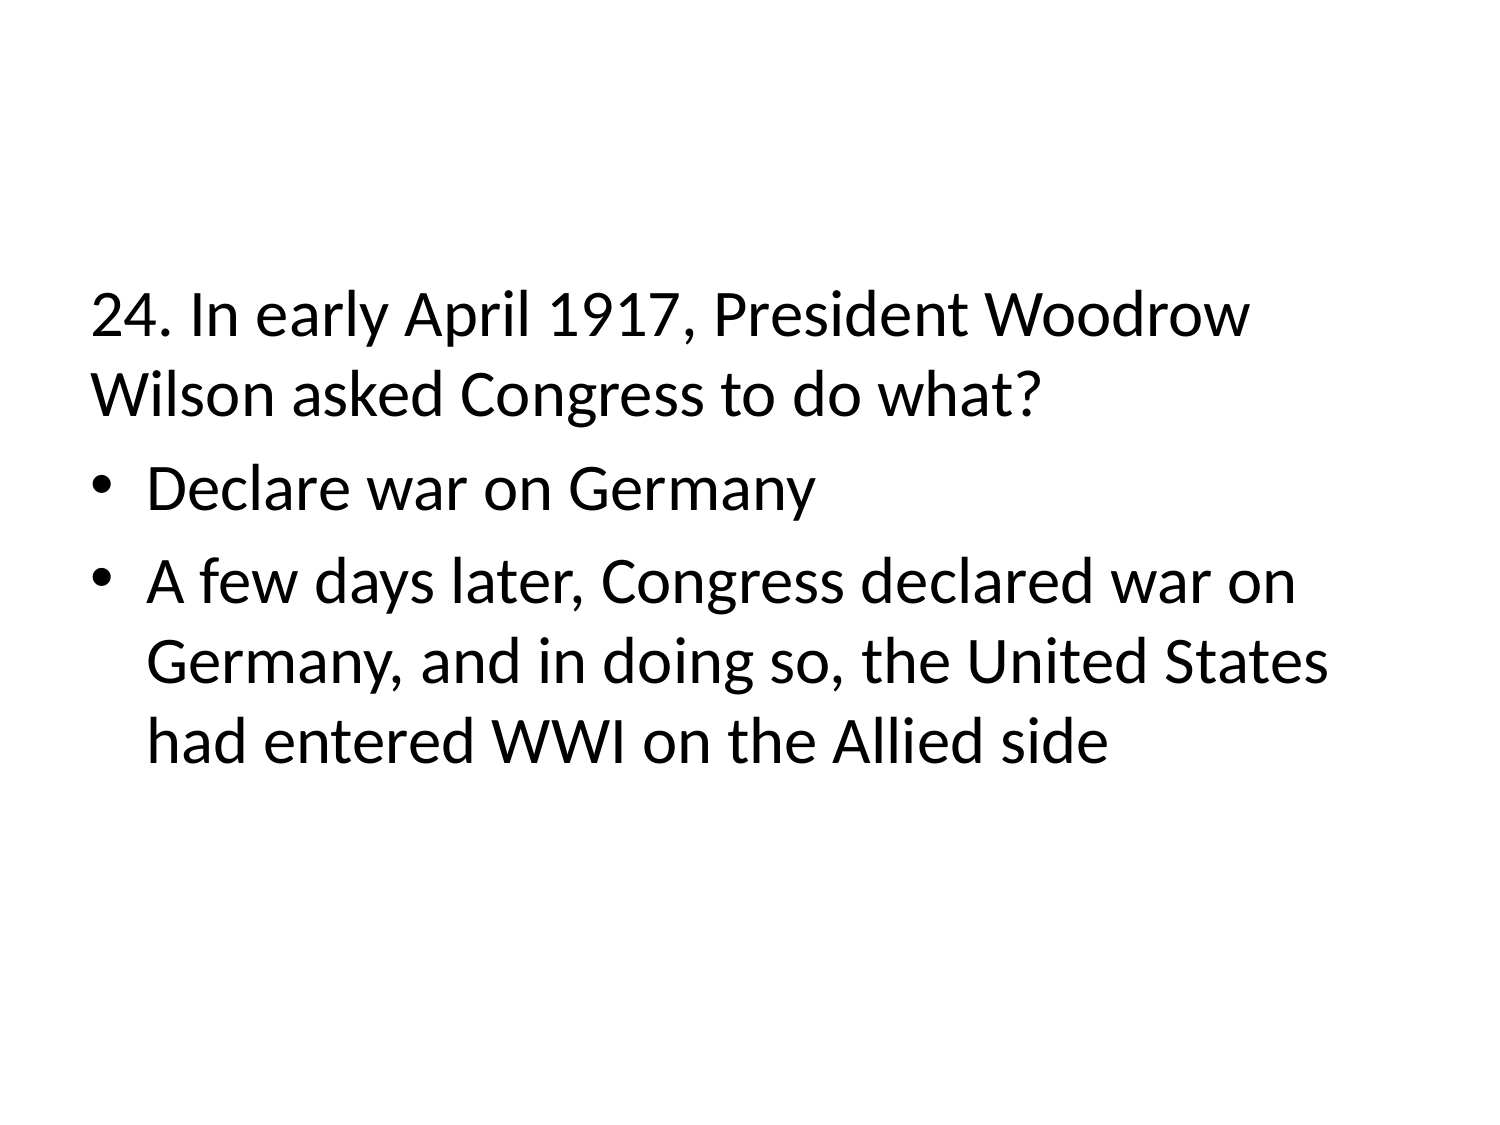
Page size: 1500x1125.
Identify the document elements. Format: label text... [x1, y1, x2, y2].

list 24. In early April 1917, President Woodrow Wilson asked Congress to do what? Declare war on Germany A few days later, Congress declared war on Germany, and in doing so, the United States had entered WWI on the Allied side [75, 262, 1425, 1005]
